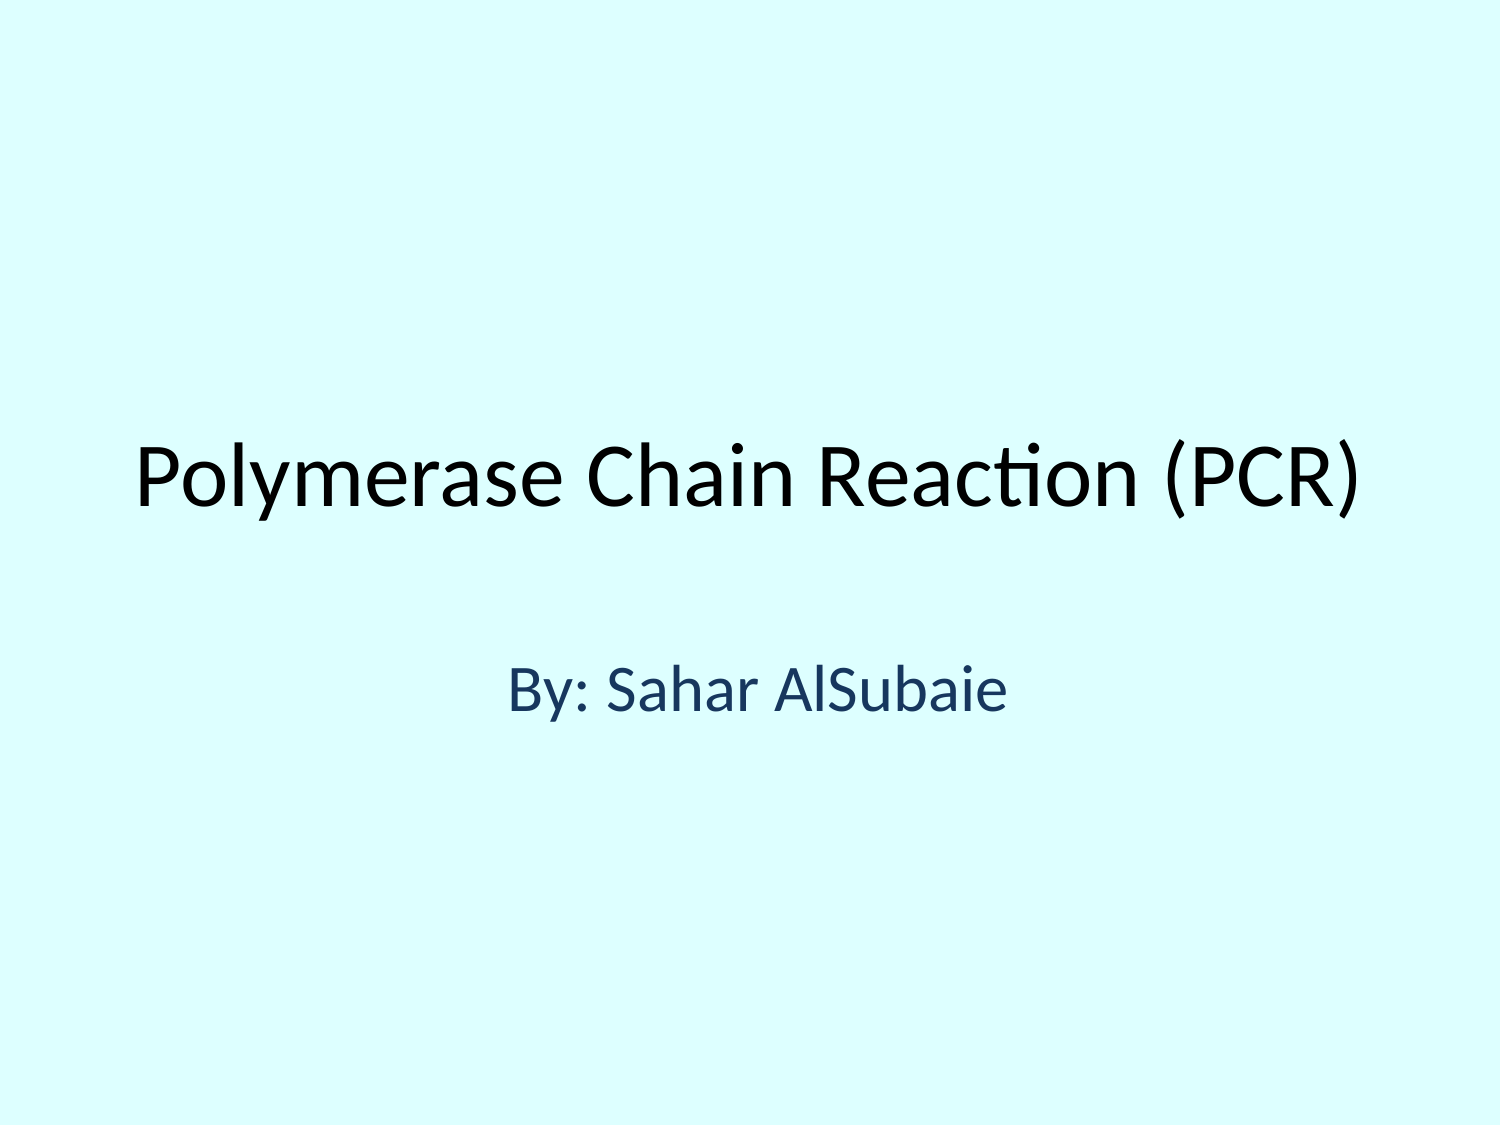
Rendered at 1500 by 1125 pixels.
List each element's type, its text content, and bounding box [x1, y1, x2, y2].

subtitle By: Sahar AlSubaie [225, 637, 1275, 925]
title Polymerase Chain Reaction (PCR) [112, 349, 1388, 591]
